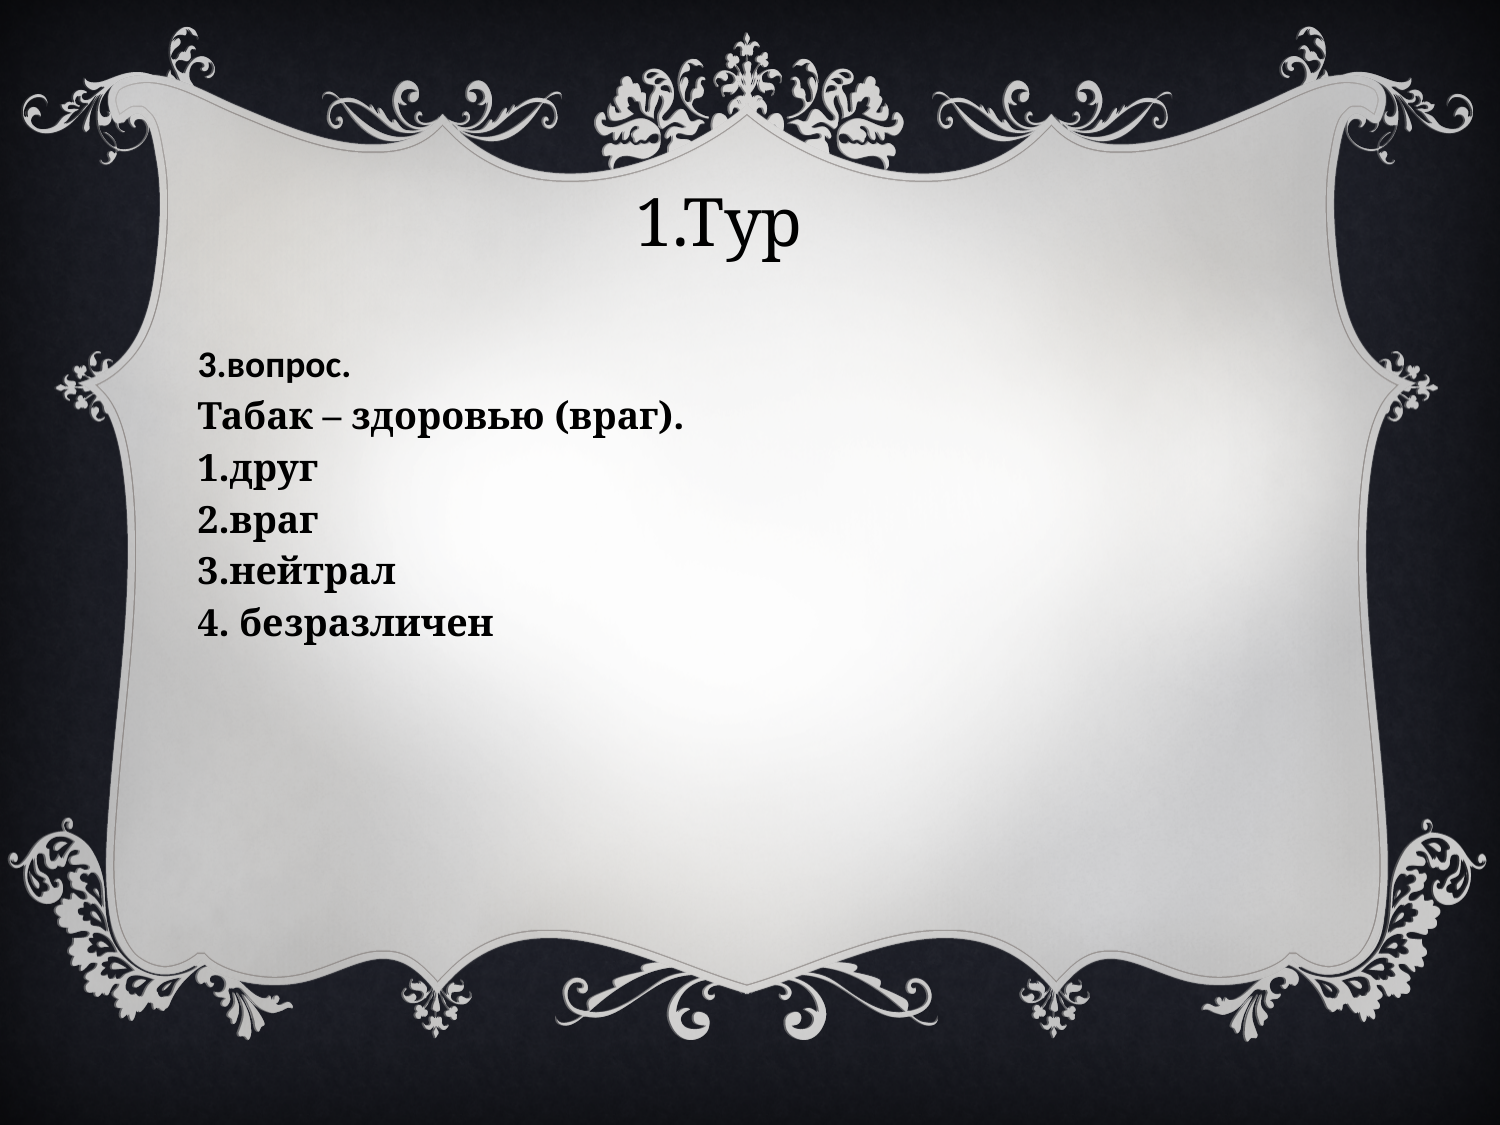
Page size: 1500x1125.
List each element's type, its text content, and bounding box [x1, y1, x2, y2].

text_box 1.Тур [620, 172, 818, 268]
text_box 3.вопрос. Табак – здоровью (враг). 1.друг 2.враг 3.нейтрал 4. безразличен [182, 326, 933, 652]
picture [0, 0, 1500, 1125]
